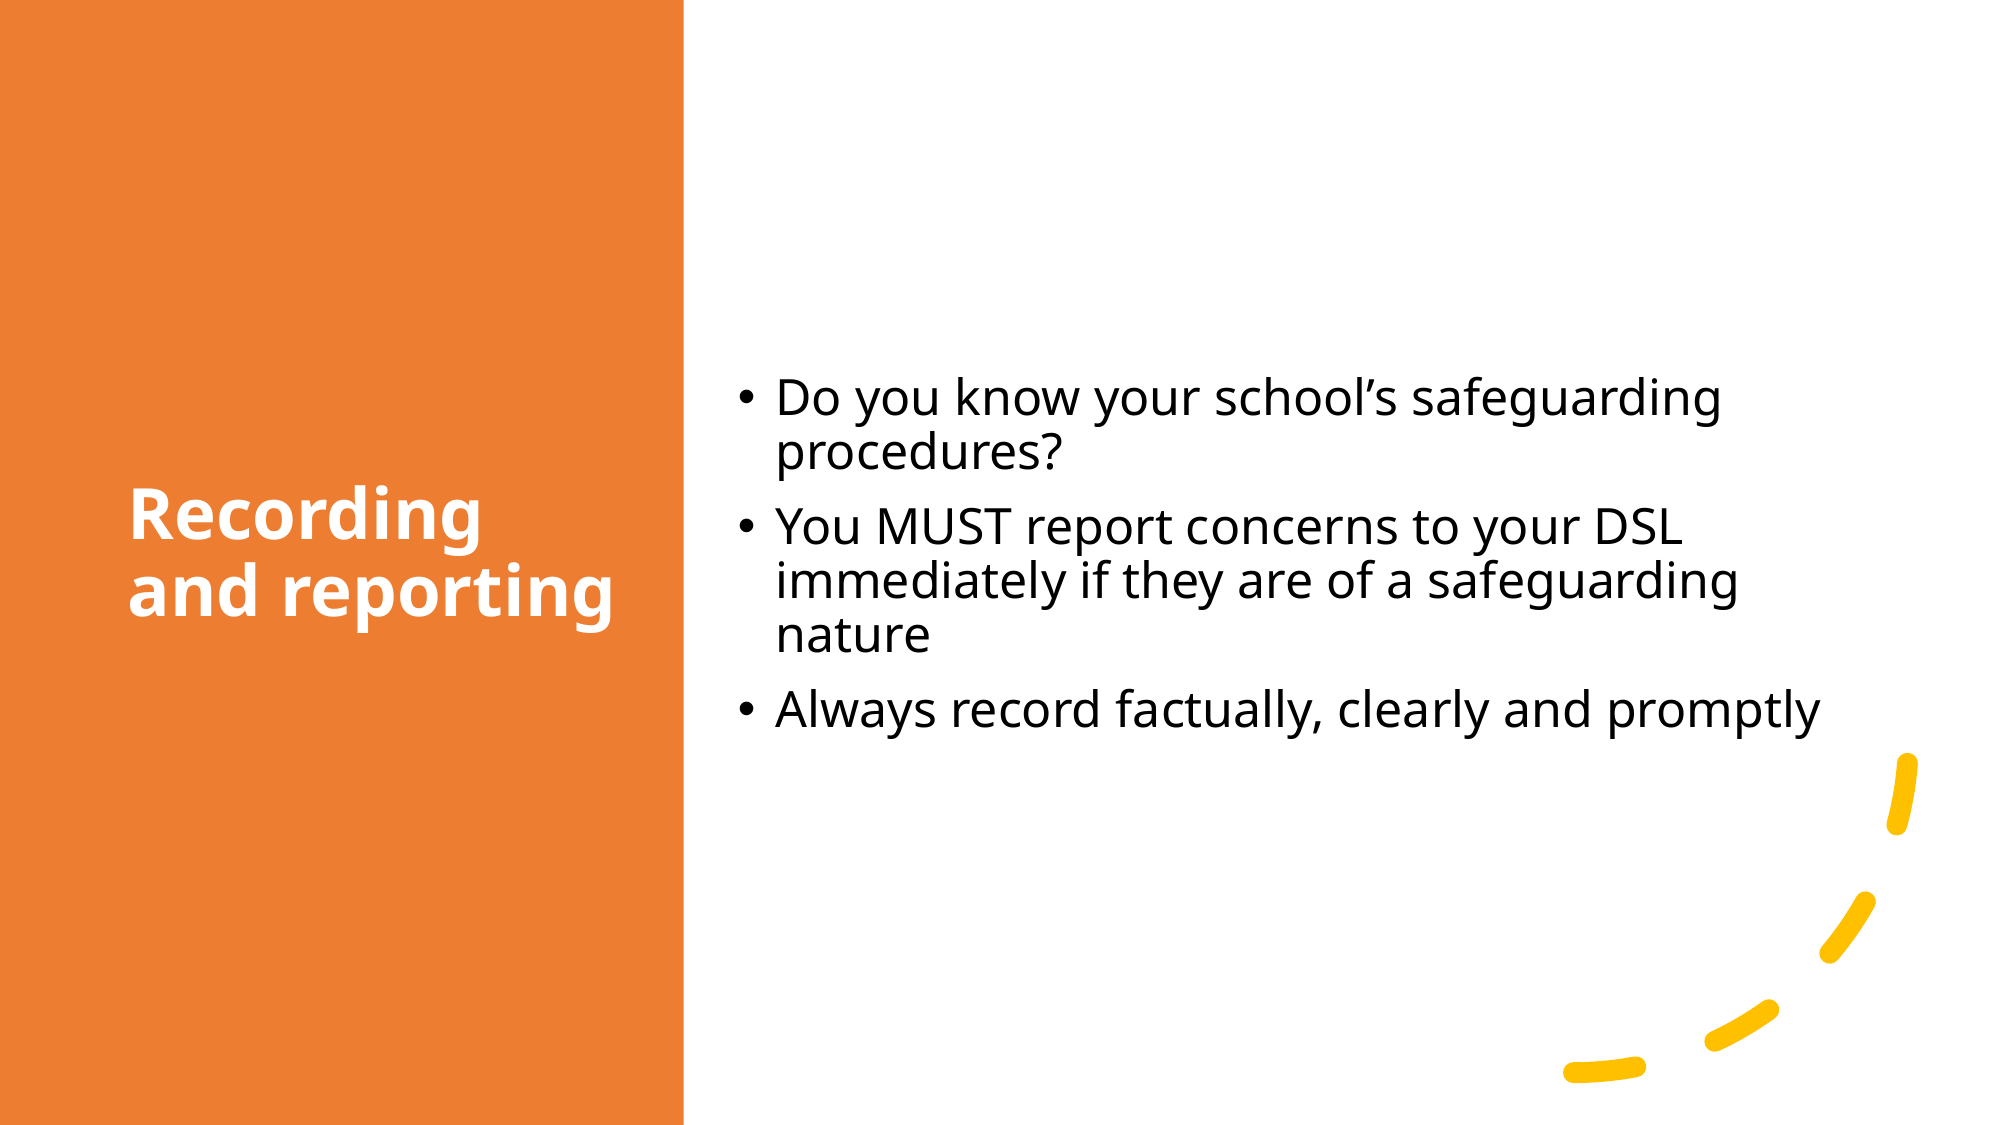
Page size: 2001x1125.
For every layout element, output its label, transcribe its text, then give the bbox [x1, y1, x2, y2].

text_box [1856, 737, 1909, 919]
text_box [685, 0, 2000, 1125]
text_box [500, 532, 1501, 592]
list Do you know your school’s safeguarding procedures? You MUST report concerns to your DSL immediately if they are of a safeguarding nature Always record factually, clearly and promptly [722, 97, 1856, 1014]
text_box [1572, 1014, 1764, 1074]
text_box [0, 0, 685, 1125]
title ​Recording and reporting [112, 97, 638, 1014]
